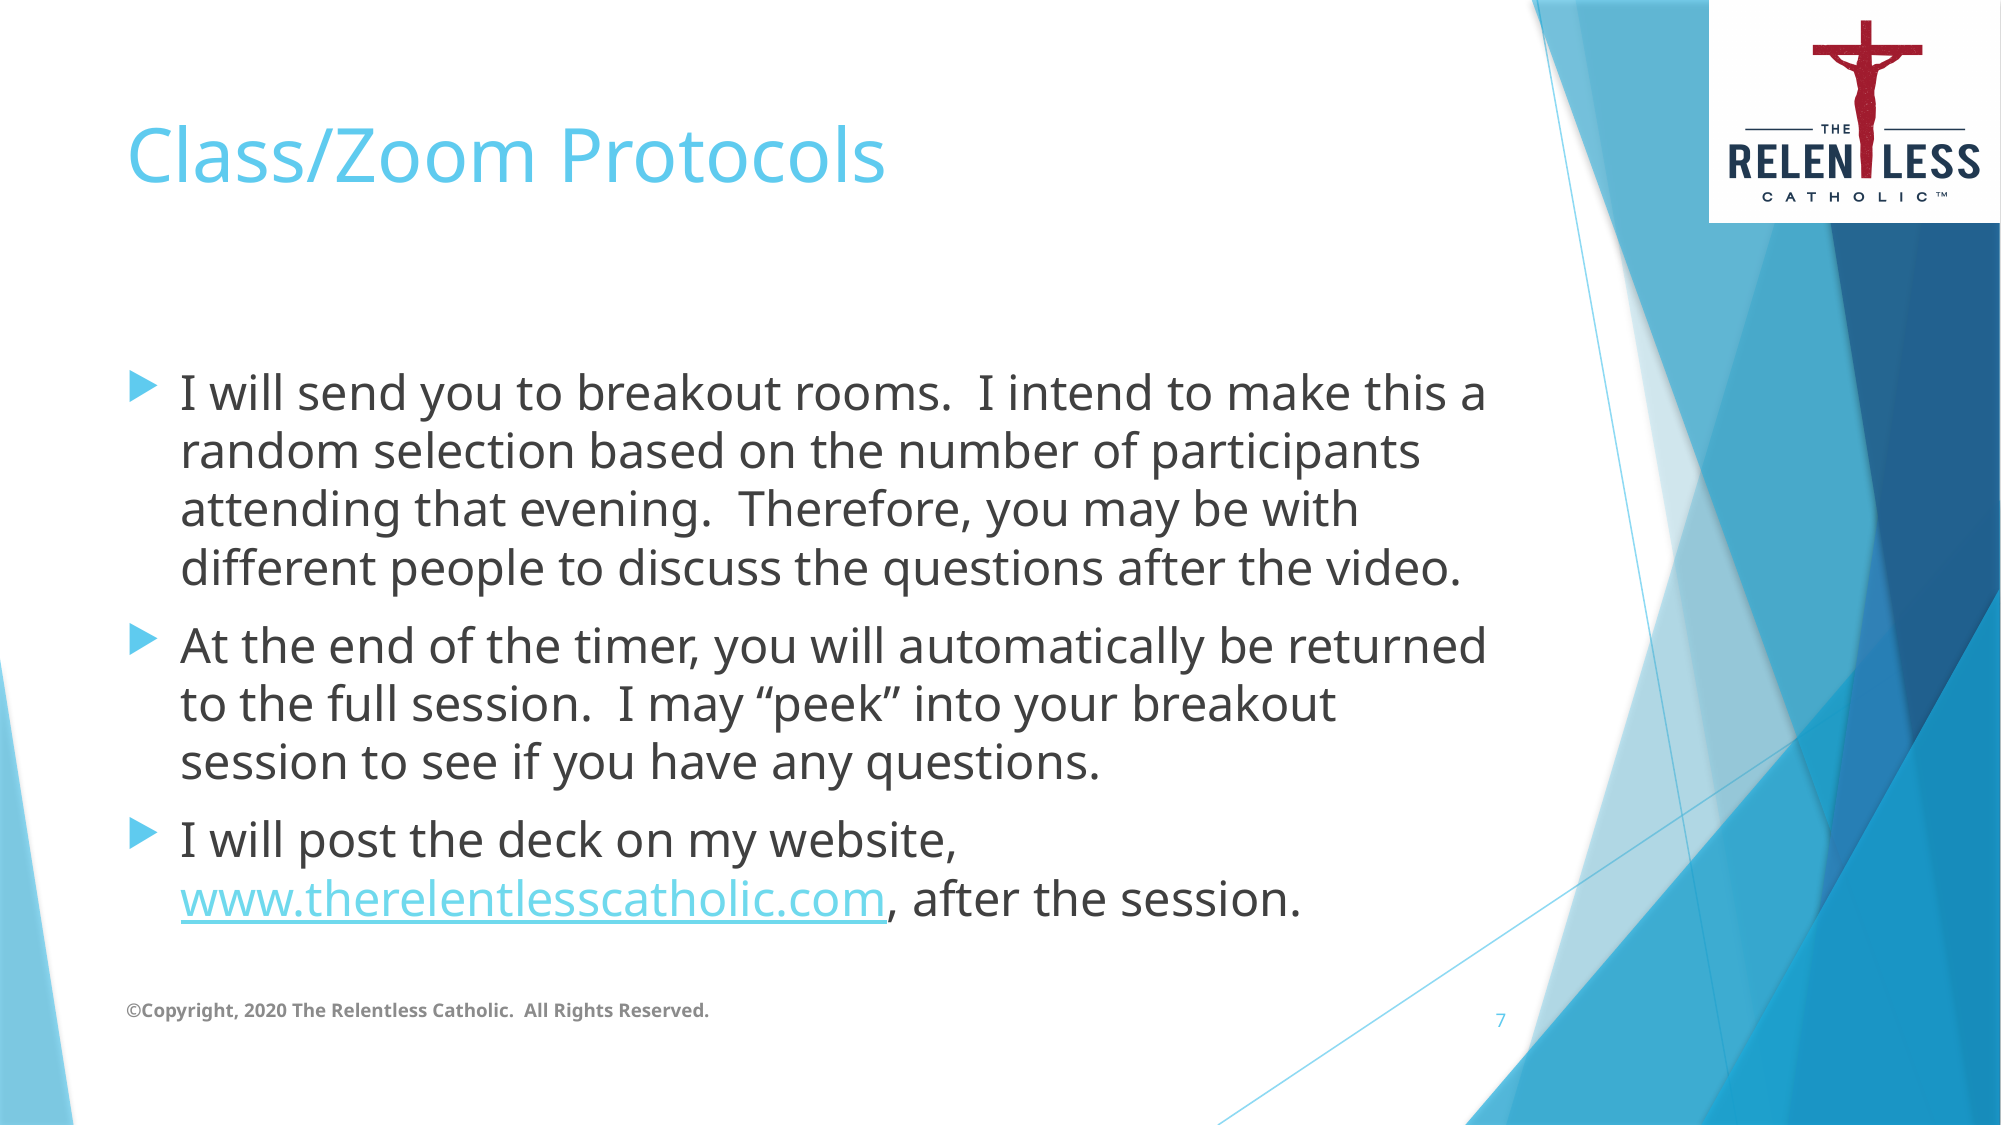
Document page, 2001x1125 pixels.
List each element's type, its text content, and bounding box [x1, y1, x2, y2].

list I will send you to breakout rooms. I intend to make this a random selection based on the number of participants attending that evening. Therefore, you may be with different people to discuss the questions after the video. At the end of the timer, you will automatically be returned to the full session. I may “peek” into your breakout session to see if you have any questions. I will post the deck on my website, www.therelentlesscatholic.com, after the session. [111, 354, 1522, 992]
title Class/Zoom Protocols [111, 99, 1522, 317]
picture [1709, 0, 2000, 223]
footer ©Copyright, 2020 The Relentless Catholic. All Rights Reserved. [111, 991, 1145, 1051]
slide_number 7 [1409, 991, 1522, 1051]
